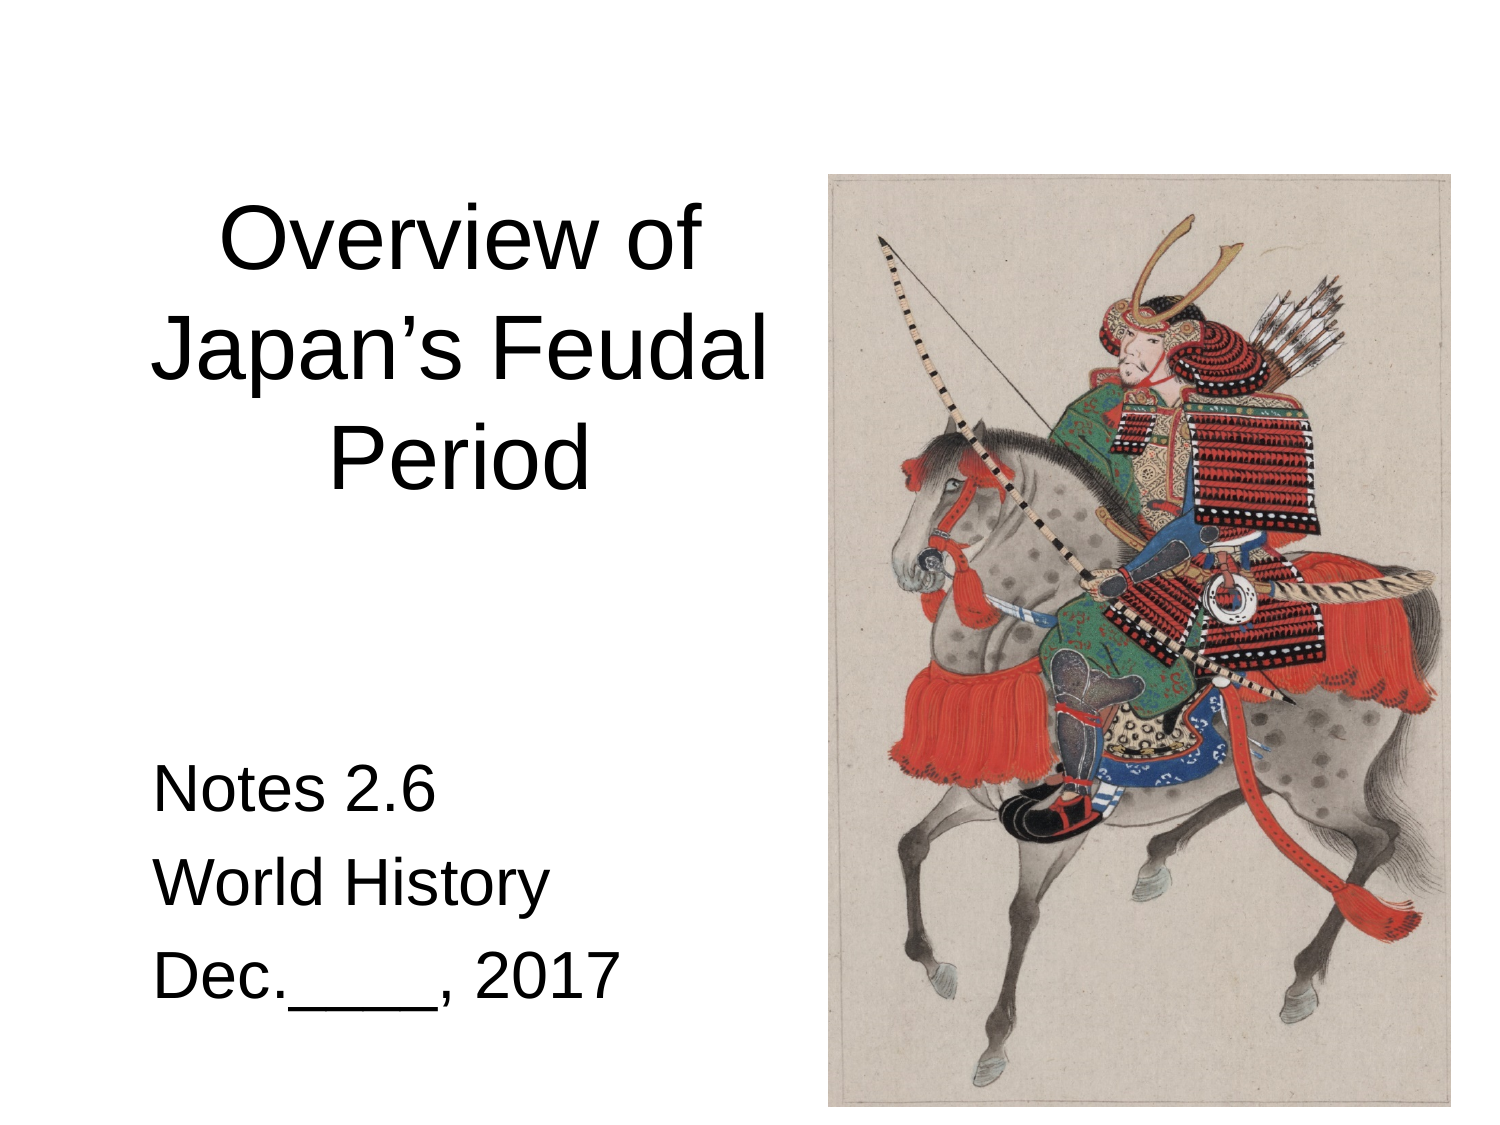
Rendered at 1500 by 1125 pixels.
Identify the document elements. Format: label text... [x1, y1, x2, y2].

picture [828, 174, 1452, 1107]
subtitle Notes 2.6 World History Dec.____, 2017 [137, 737, 823, 1010]
title Overview of Japan’s Feudal Period [87, 125, 834, 561]
